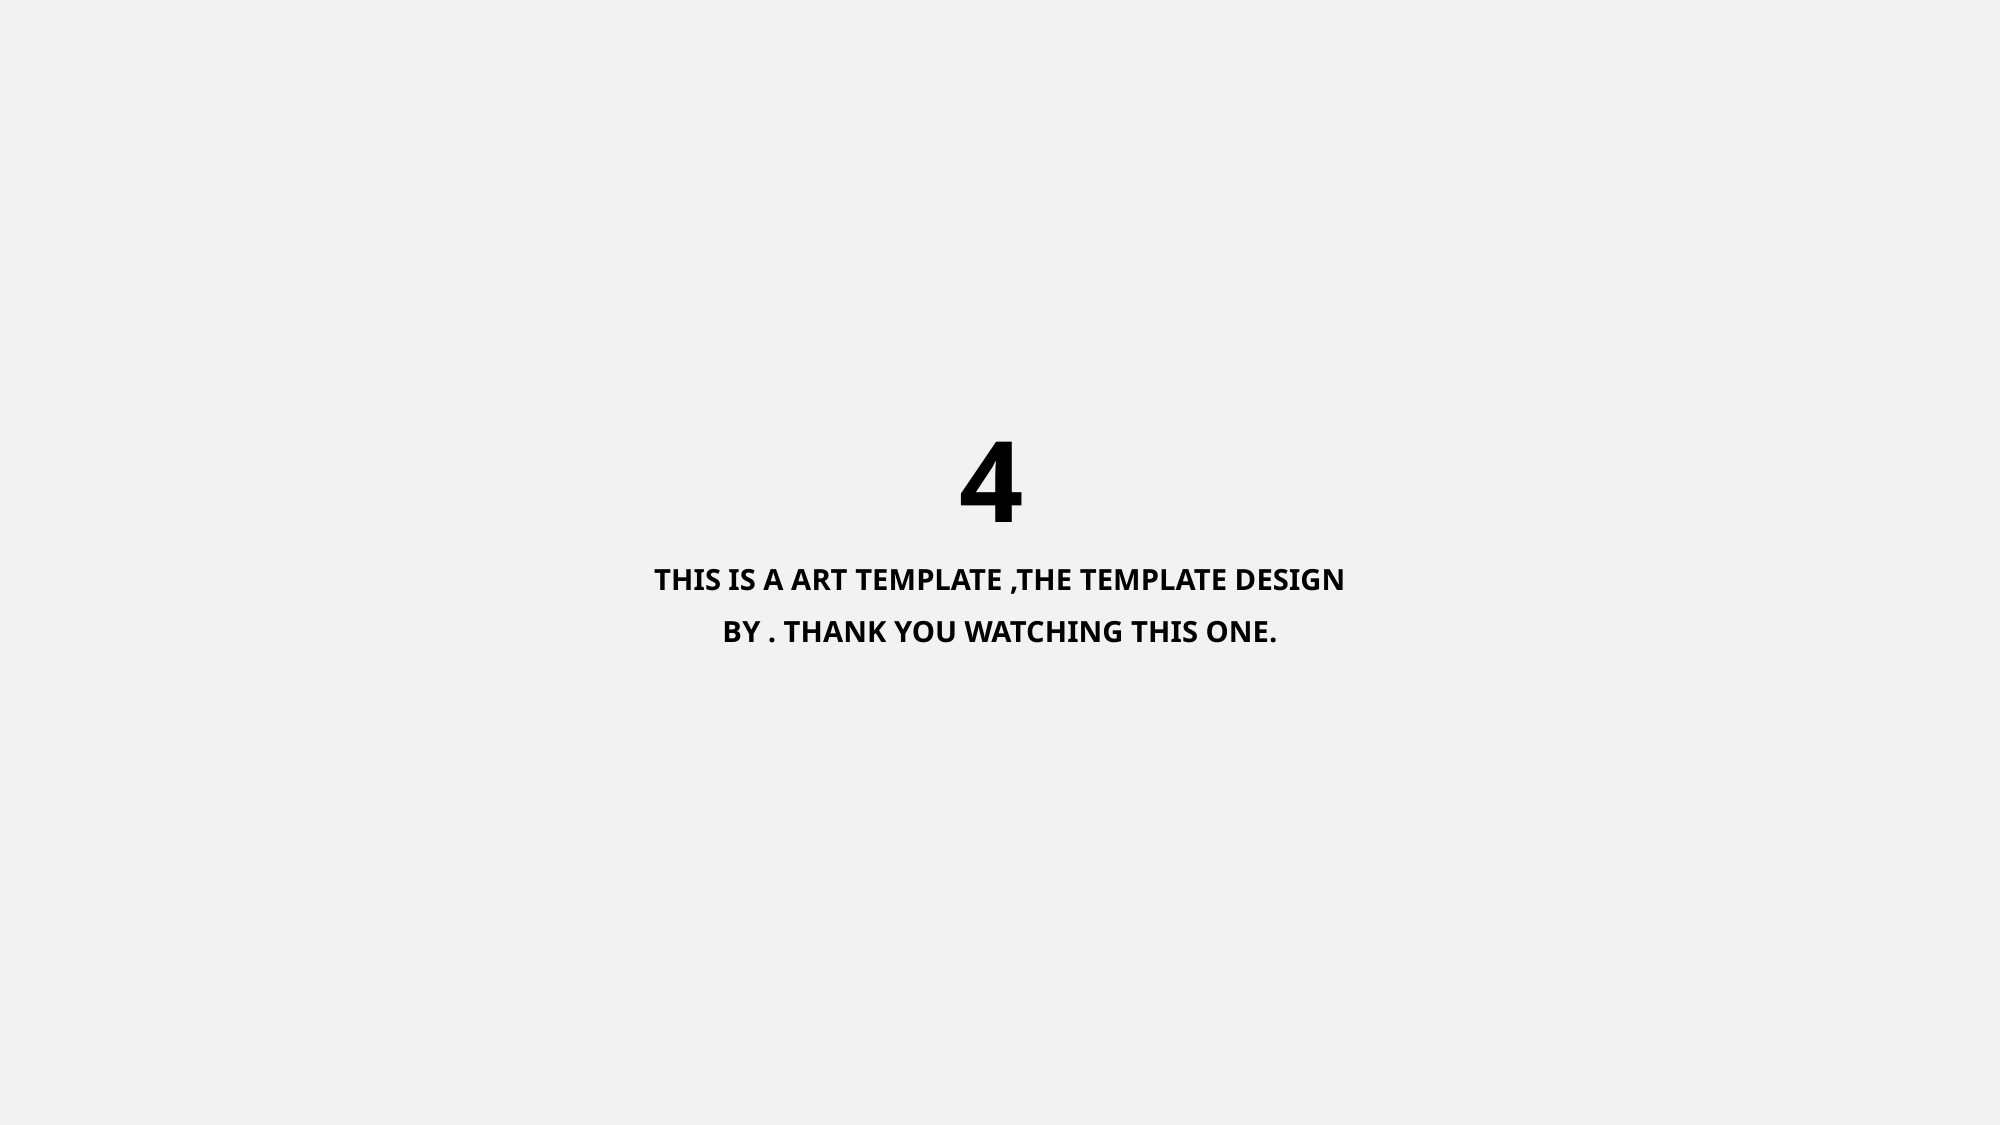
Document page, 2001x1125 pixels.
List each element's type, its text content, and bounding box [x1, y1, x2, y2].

text_box THIS IS A ART TEMPLATE ,THE TEMPLATE DESIGN BY . THANK YOU WATCHING THIS ONE. [612, 536, 1388, 656]
text_box 4 [694, 335, 1289, 536]
